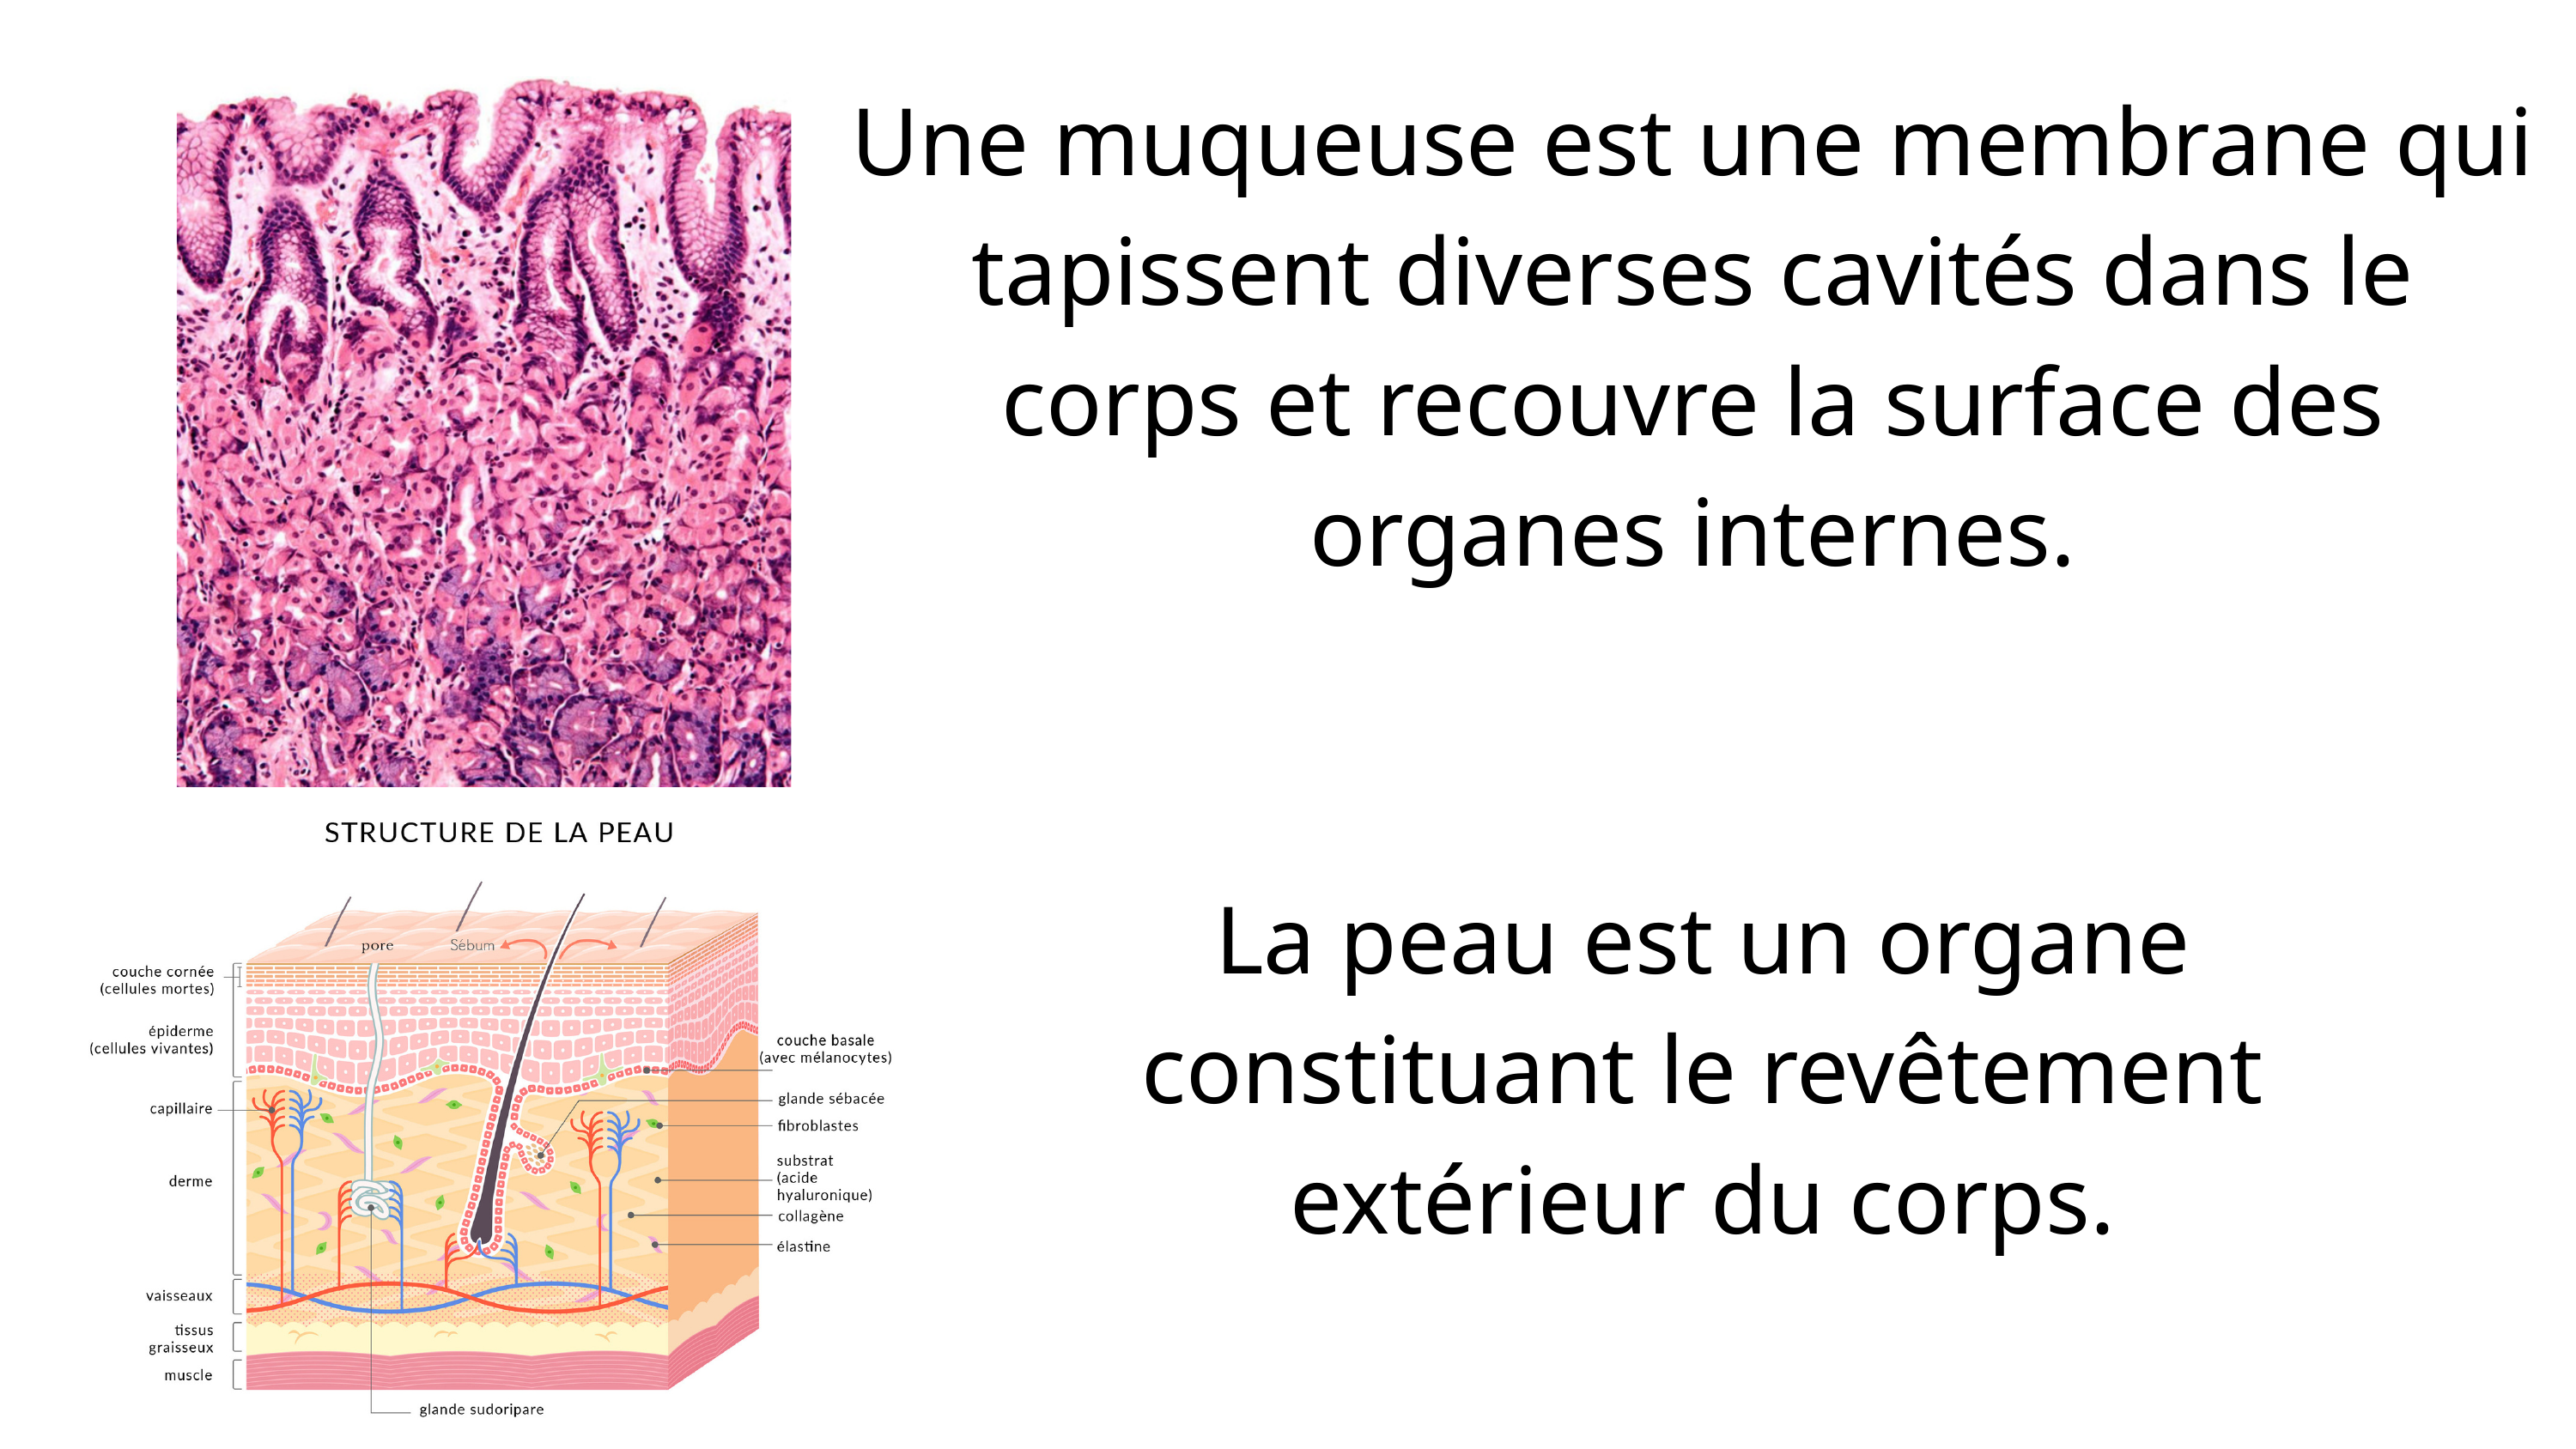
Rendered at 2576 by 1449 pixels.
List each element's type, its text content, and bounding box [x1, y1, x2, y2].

text_box Une muqueuse est une membrane qui tapissent diverses cavités dans le corps et recouvre la surface des organes internes. [842, 64, 2544, 585]
text_box [73, 787, 895, 1449]
text_box La peau est un organe constituant le revêtement extérieur du corps. [974, 862, 2431, 1252]
text_box [176, 76, 792, 787]
